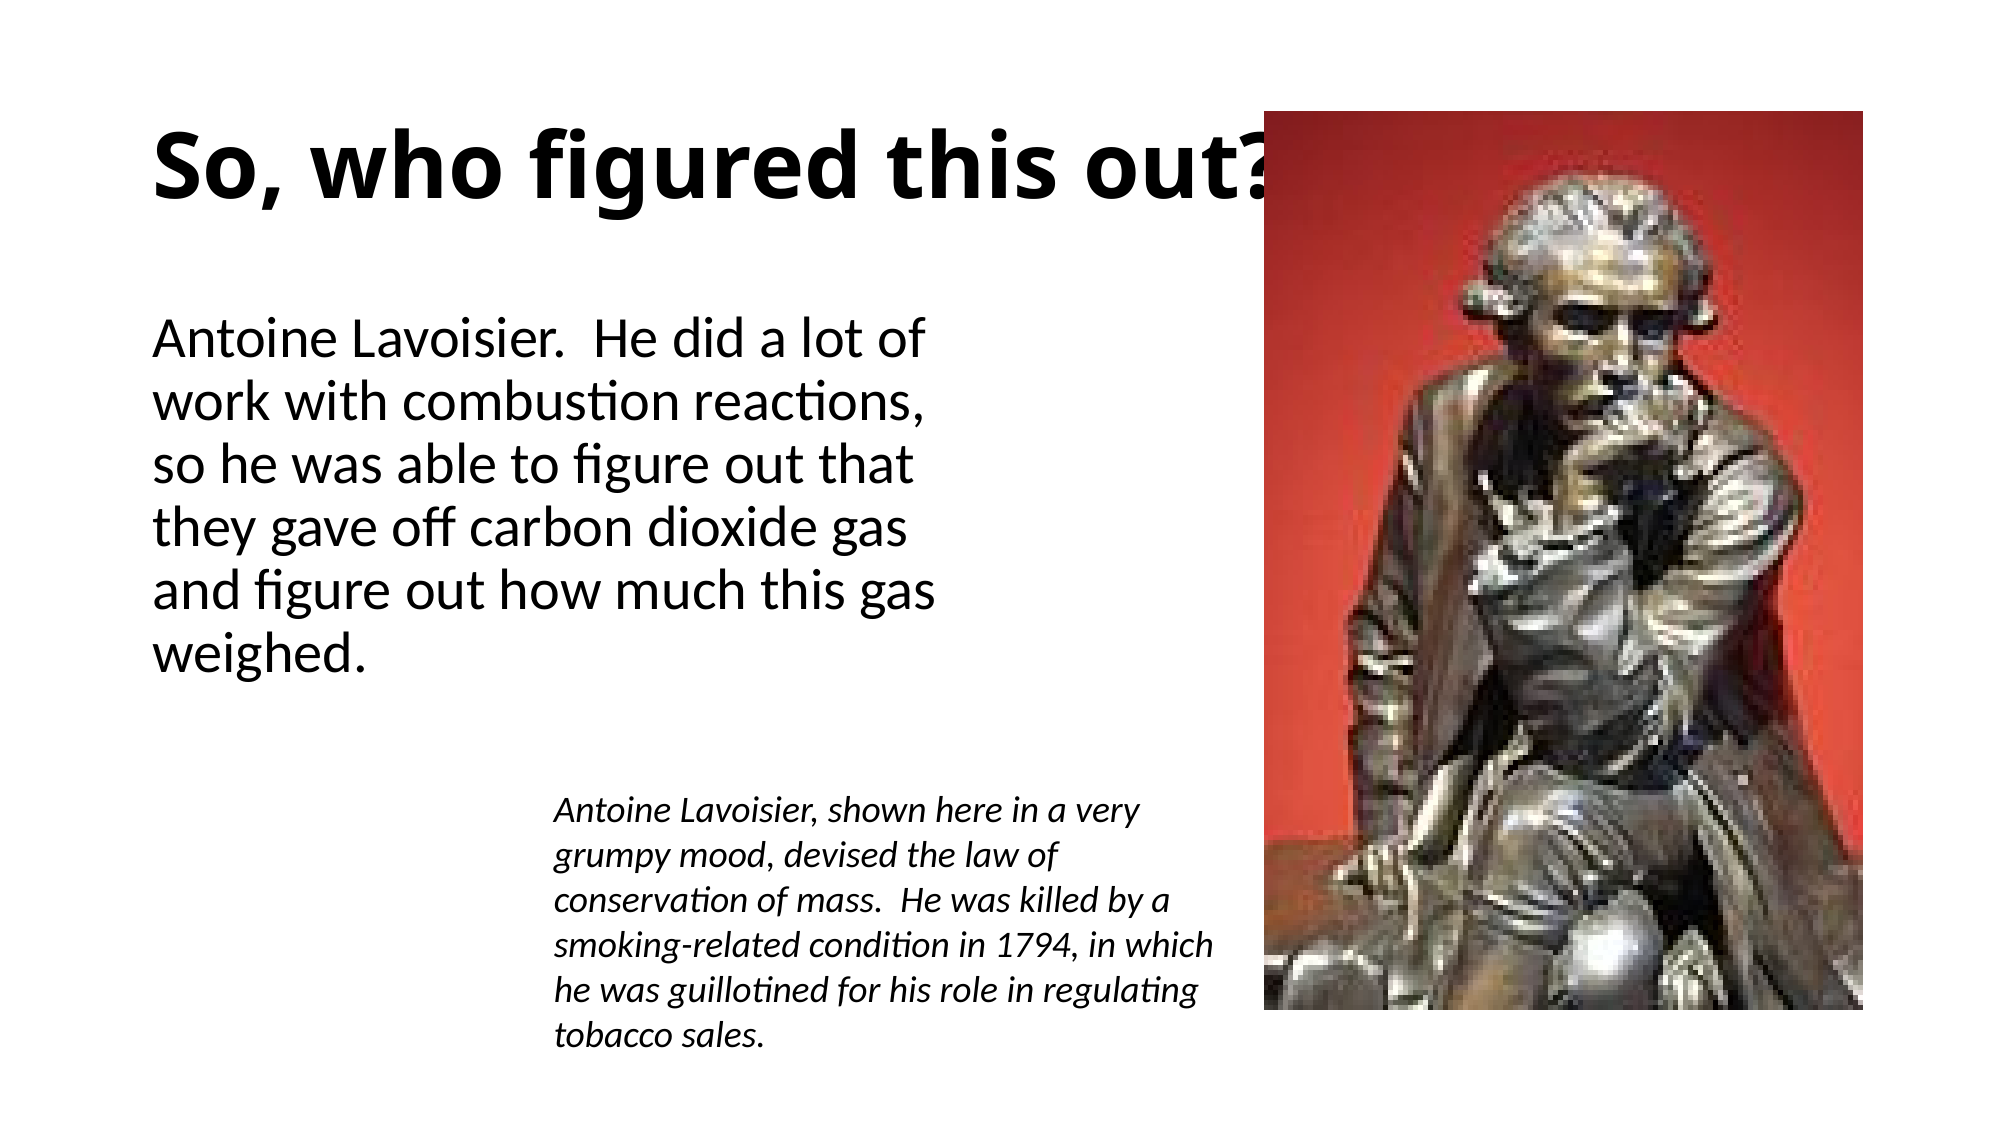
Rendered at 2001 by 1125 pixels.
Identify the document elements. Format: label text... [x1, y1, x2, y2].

list Antoine Lavoisier. He did a lot of work with combustion reactions, so he was able to figure out that they gave off carbon dioxide gas and figure out how much this gas weighed. [137, 299, 978, 1014]
picture [1263, 111, 1863, 1010]
text_box Antoine Lavoisier, shown here in a very grumpy mood, devised the law of conservation of mass. He was killed by a smoking-related condition in 1794, in which he was guillotined for his role in regulating tobacco sales. [539, 777, 1238, 1062]
title So, who figured this out? [137, 59, 1863, 278]
